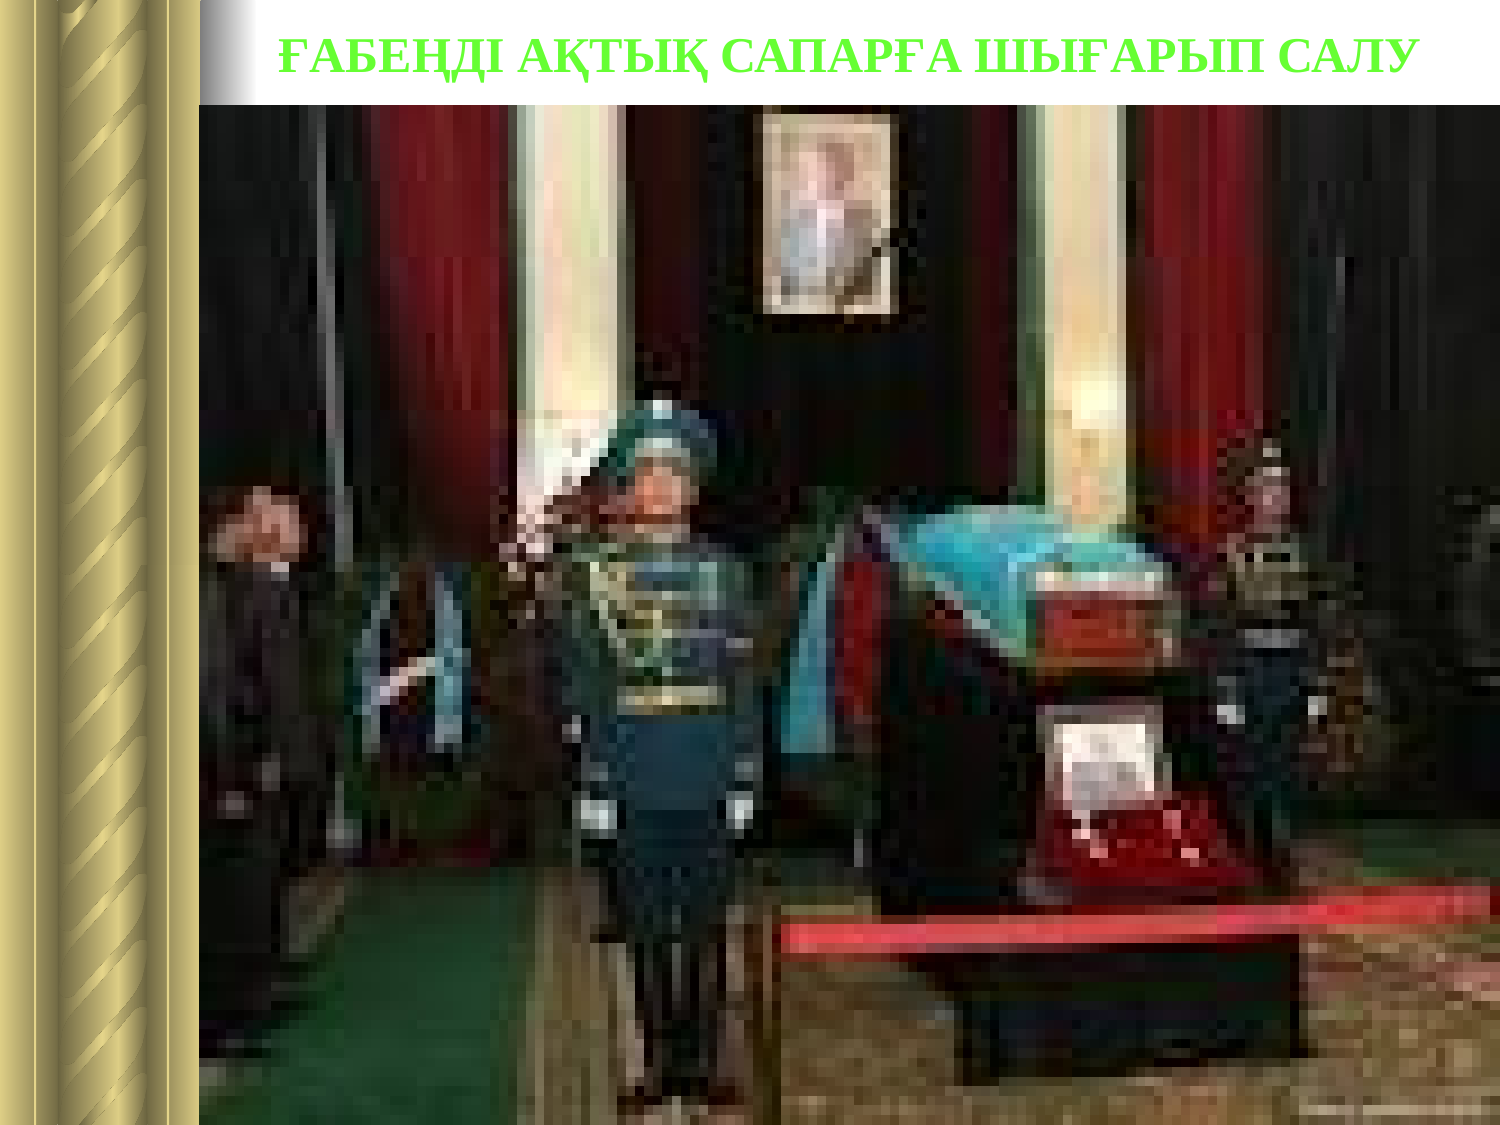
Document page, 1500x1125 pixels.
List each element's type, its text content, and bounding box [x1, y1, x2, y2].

title ҒАБЕҢДІ АҚТЫҚ САПАРҒА ШЫҒАРЫП САЛУ [199, 0, 1500, 104]
picture [198, 105, 1500, 1125]
